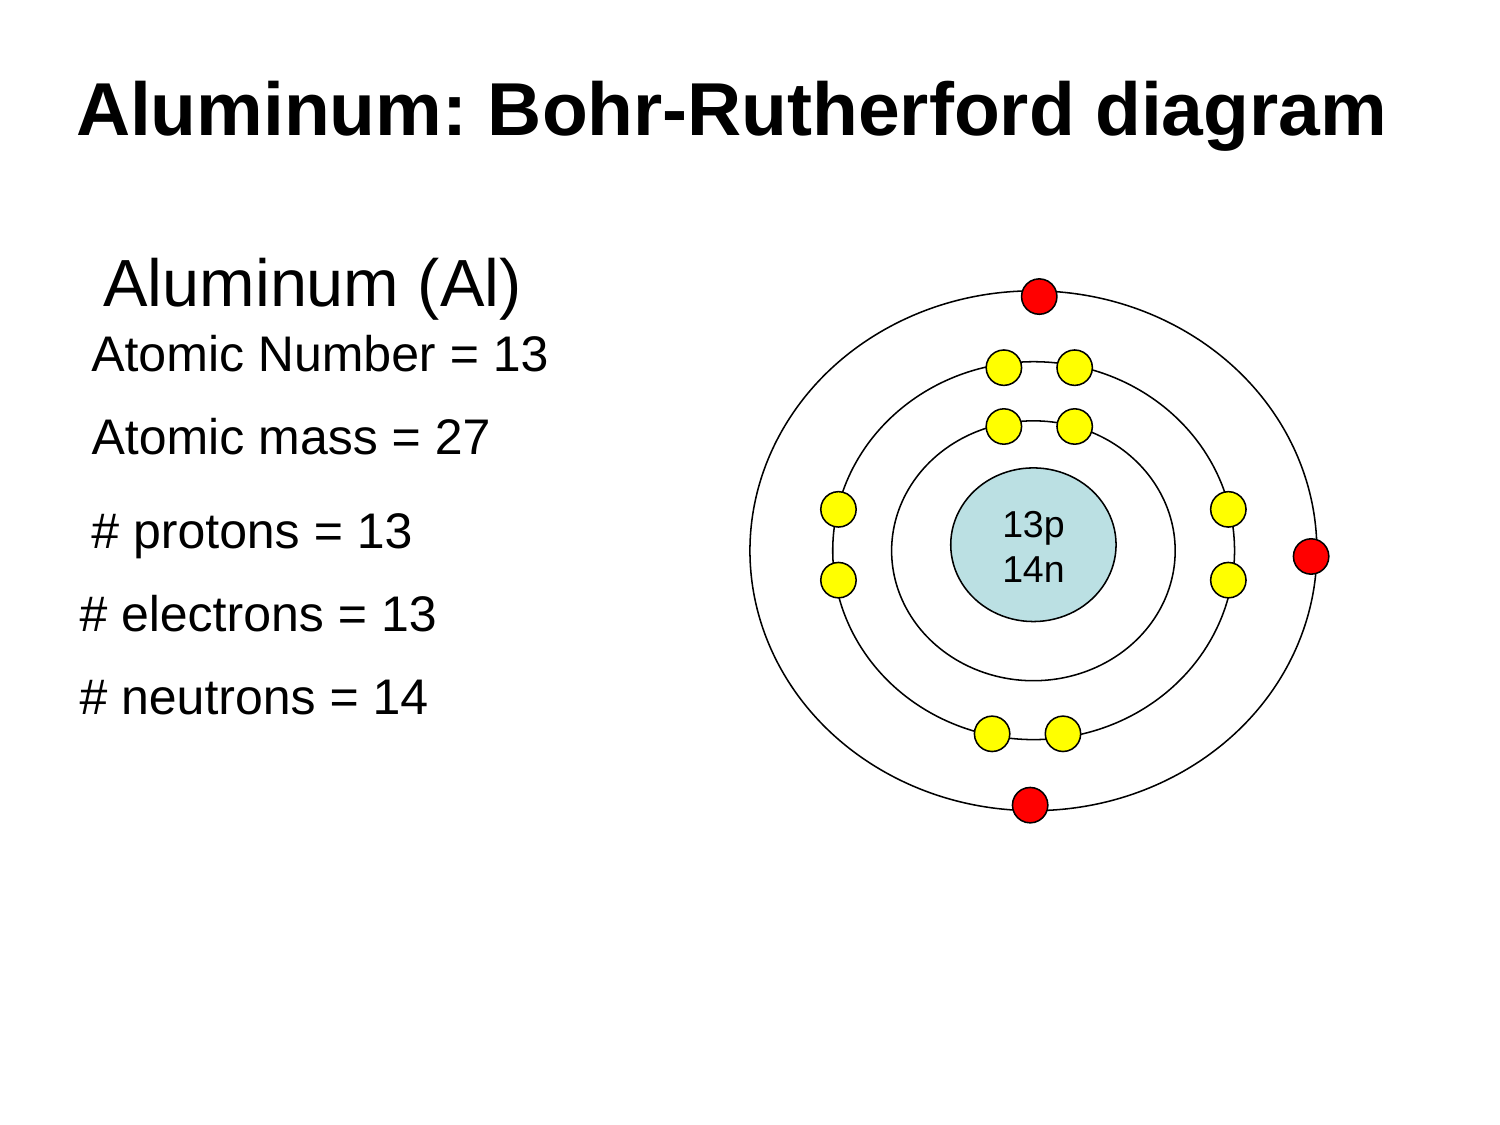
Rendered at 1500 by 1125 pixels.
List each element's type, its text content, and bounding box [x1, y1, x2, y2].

text_box # electrons = 13 [64, 574, 478, 656]
text_box [974, 716, 1010, 752]
list Aluminum (Al) [88, 231, 585, 314]
text_box Atomic Number = 13 [76, 314, 644, 398]
text_box [1012, 787, 1048, 823]
text_box [1021, 278, 1057, 315]
title Aluminum: Bohr-Rutherford diagram [37, 30, 1428, 181]
text_box # neutrons = 14 [64, 656, 478, 740]
text_box # protons = 13 [76, 491, 490, 575]
text_box [820, 491, 857, 528]
text_box [986, 349, 1022, 386]
text_box [1210, 562, 1247, 598]
text_box [1056, 349, 1093, 386]
text_box Atomic mass = 27 [76, 397, 550, 480]
text_box [1045, 716, 1081, 752]
text_box [749, 291, 1317, 811]
text_box [1293, 538, 1329, 575]
text_box [1210, 491, 1247, 528]
